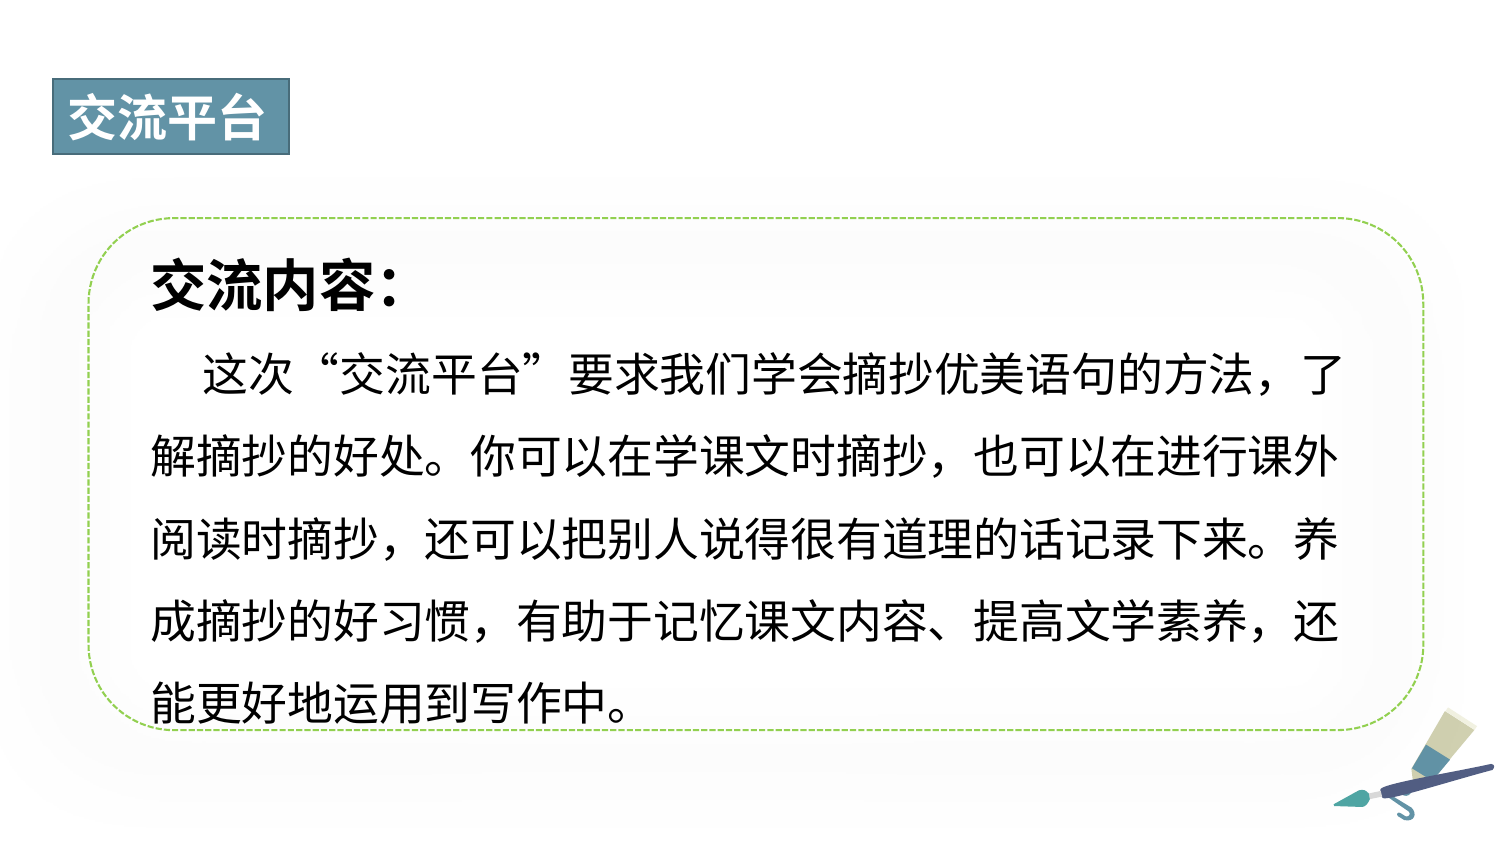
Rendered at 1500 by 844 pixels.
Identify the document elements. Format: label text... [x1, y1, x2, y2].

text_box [1358, 708, 1481, 844]
text_box 交流平台 [52, 78, 290, 155]
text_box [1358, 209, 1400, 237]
text_box [87, 217, 1425, 732]
